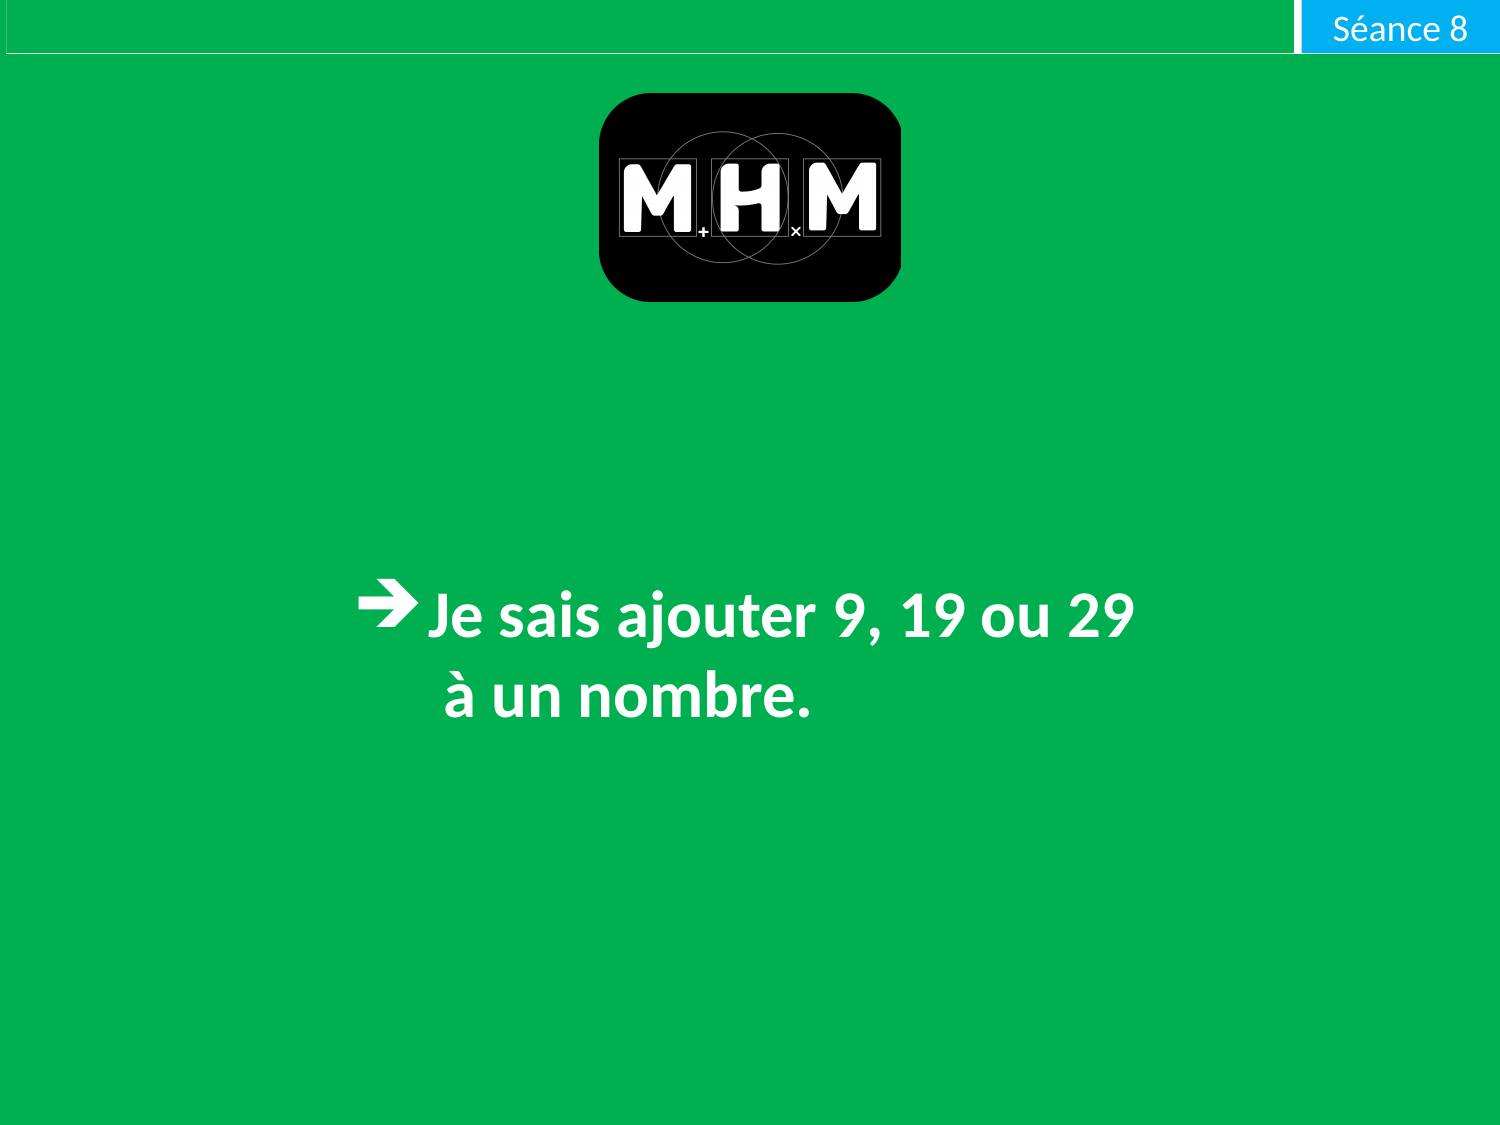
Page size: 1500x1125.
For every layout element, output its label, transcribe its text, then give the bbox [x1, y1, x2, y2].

text_box Je sais ajouter 9, 19 ou 29 à un nombre. [338, 493, 1162, 739]
text_box [0, 52, 1500, 1125]
picture [599, 93, 901, 302]
